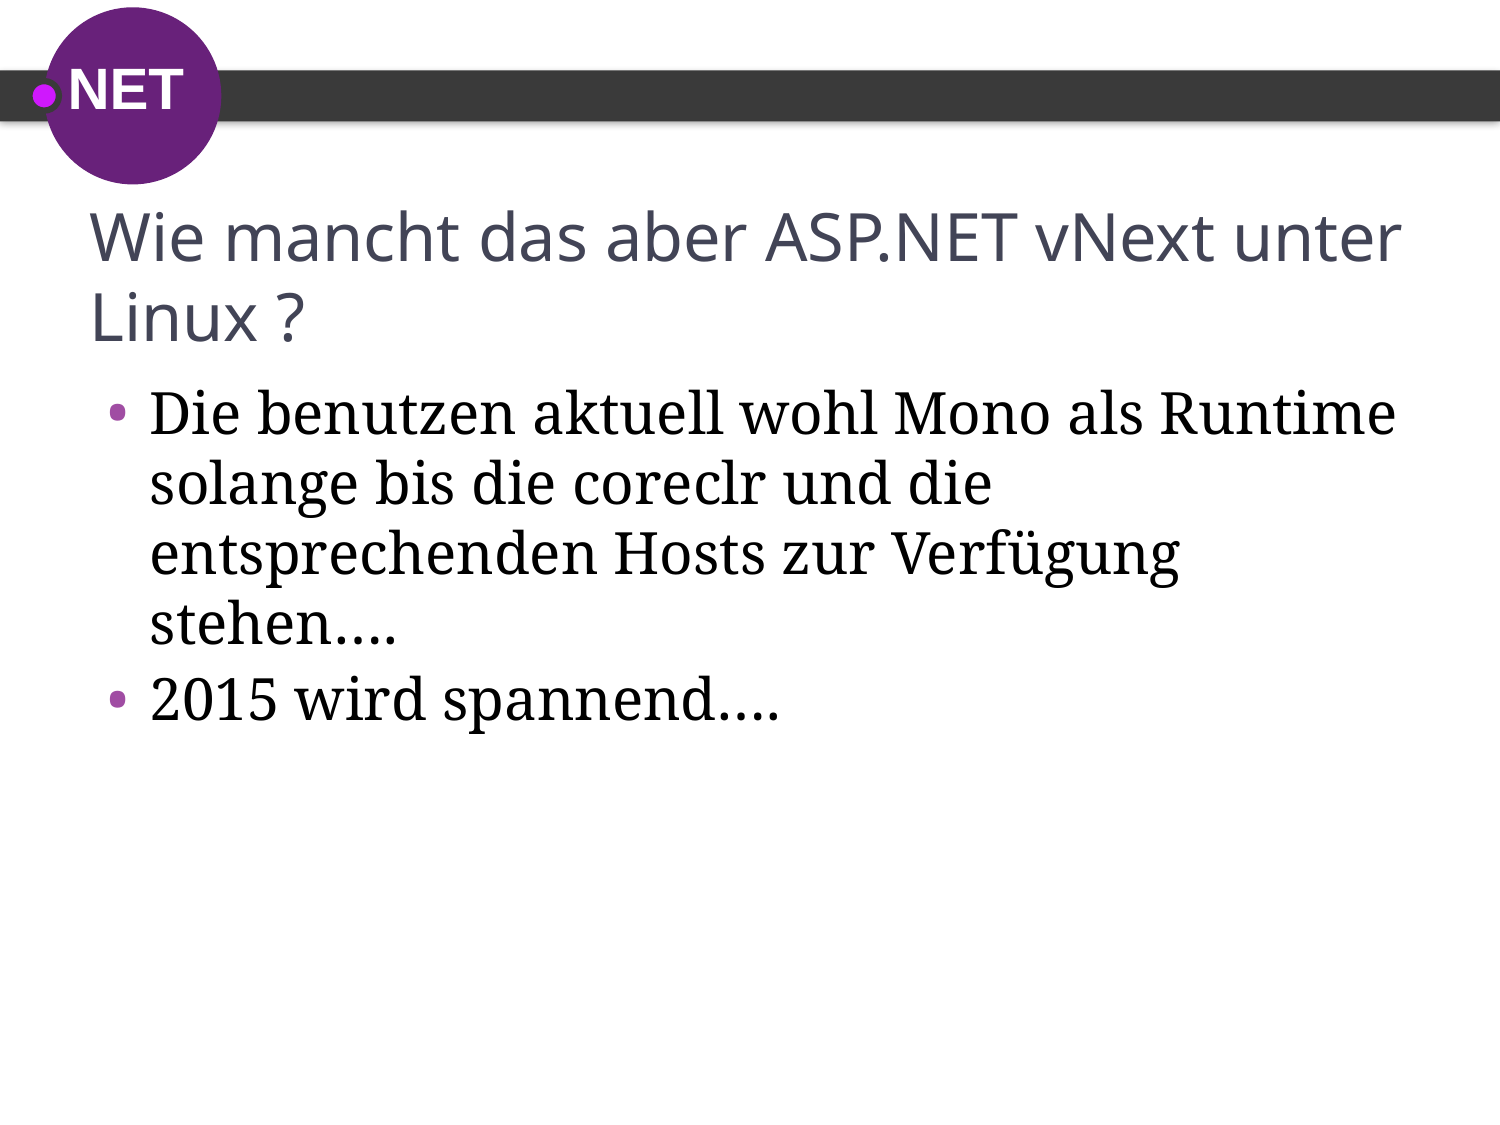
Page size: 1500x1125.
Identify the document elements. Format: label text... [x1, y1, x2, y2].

title Wie mancht das aber ASP.NET vNext unter Linux ? [75, 187, 1425, 363]
list Die benutzen aktuell wohl Mono als Runtime solange bis die coreclr und die entsprechenden Hosts zur Verfügung stehen…. 2015 wird spannend…. [75, 368, 1425, 1079]
